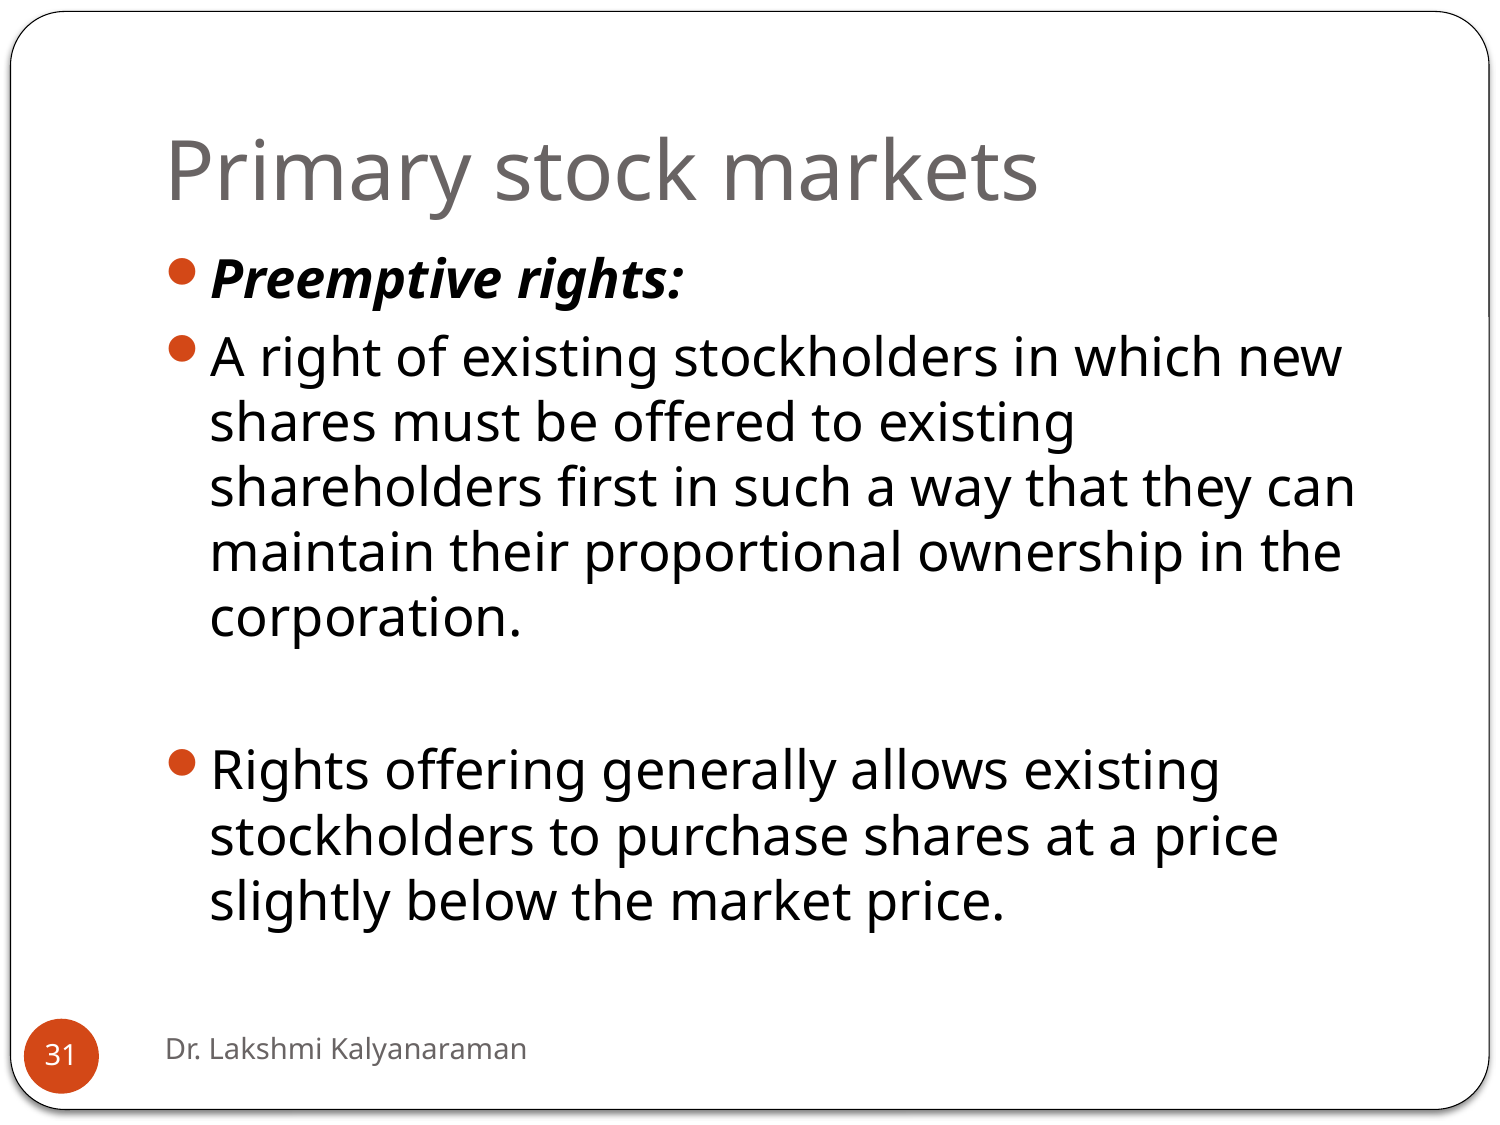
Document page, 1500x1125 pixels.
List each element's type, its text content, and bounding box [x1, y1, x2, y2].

footer Dr. Lakshmi Kalyanaraman [150, 1012, 800, 1088]
list Preemptive rights: A right of existing stockholders in which new shares must be offered to existing shareholders first in such a way that they can maintain their proportional ownership in the corporation. Rights offering generally allows existing stockholders to purchase shares at a price slightly below the market price. [150, 237, 1425, 988]
title Primary stock markets [150, 45, 1425, 233]
slide_number 31 [23, 1018, 99, 1094]
